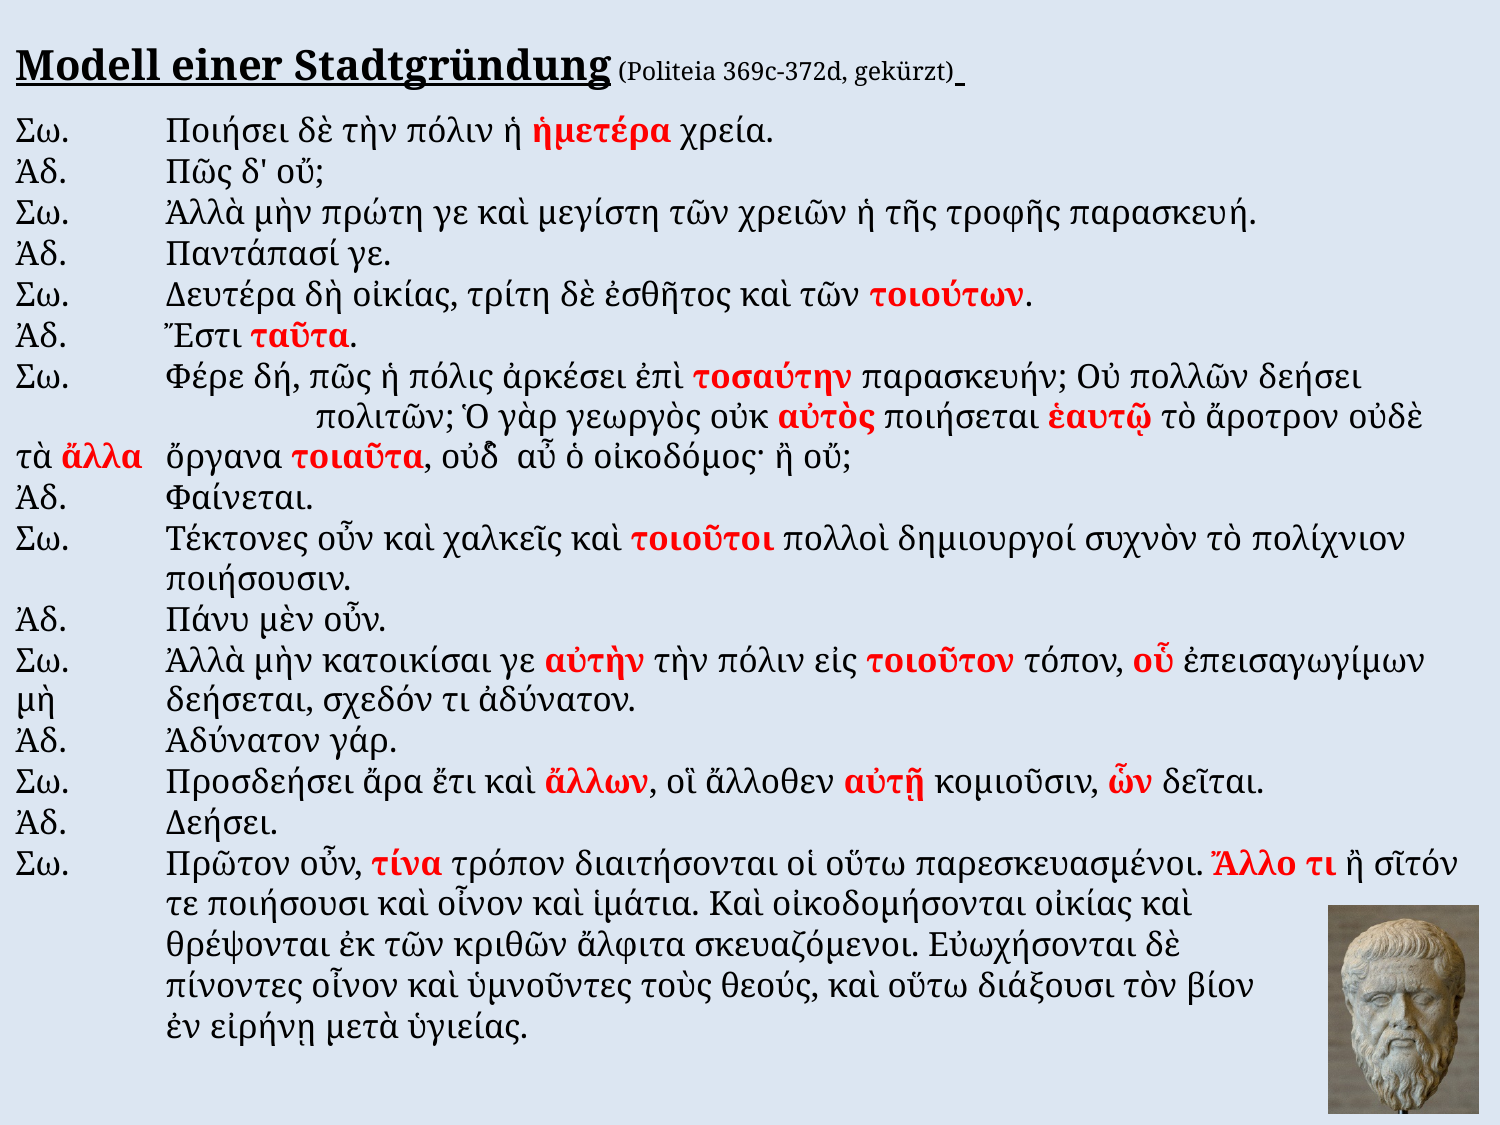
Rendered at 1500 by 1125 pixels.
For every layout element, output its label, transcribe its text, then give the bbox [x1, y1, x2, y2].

picture [1328, 904, 1479, 1114]
text_box Modell einer Stadtgründung (Politeia 369c-372d, gekürzt) Σω. Ποιήσει δὲ τὴν πόλιν ἡ ἡμετέρα χρεία. Ἀδ. Πῶς δ' οὔ; Σω. Ἀλλὰ μὴν πρώτη γε καὶ μεγίστη τῶν χρειῶν ἡ τῆς τροφῆς παρασκευή. Ἀδ. Παντάπασί γε. Σω. Δευτέρα δὴ οἰκίας, τρίτη δὲ ἐσθῆτος καὶ τῶν τοιούτων. Ἀδ. Ἔστι ταῦτα. Σω. Φέρε δή, πῶς ἡ πόλις ἀρκέσει ἐπὶ τοσαύτην παρασκευήν; Οὐ πολλῶν δεήσει πολιτῶν; Ὁ γὰρ γεωργὸς οὐκ αὐτὸς ποιήσεται ἑαυτῷ τὸ ἄροτρον οὐδὲ τὰ ἄλλα ὄργανα τοιαῦτα, οὐδ̉ αὖ ὁ οἰκοδόμος· ἢ οὔ; Ἀδ. Φαίνεται. Σω. Τέκτονες οὖν καὶ χαλκεῖς καὶ τοιοῦτοι πολλοὶ δημιουργοί συχνὸν τὸ πολίχνιον ποιήσουσιν. Ἀδ. Πάνυ μὲν οὖν. Σω. Ἀλλὰ μὴν κατοικίσαι γε αὐτὴν τὴν πόλιν εἰς τοιοῦτον τόπον, οὗ ἐπεισαγωγίμων μὴ δεήσεται, σχεδόν τι ἀδύνατον. Ἀδ. Ἀδύνατον γάρ. Σω. Προσδεήσει ἄρα ἔτι καὶ ἄλλων, οἳ ἄλλοθεν αὐτῇ κομιοῦσιν, ὧν δεῖται. Ἀδ. Δεήσει. Σω. Πρῶτον οὖν, τίνα τρόπον διαιτήσονται οἱ οὕτω παρεσκευασμένοι. Ἄλλο τι ἢ σῖτόν τε ποιήσουσι καὶ οἶνον καὶ ἱμάτια. Καὶ οἰκοδομήσονται οἰκίας καὶ θρέψονται ἐκ τῶν κριθῶν ἄλφιτα σκευαζόμενοι. Εὐωχήσονται δὲ πίνοντες οἶνον καὶ ὑμνοῦντες τοὺς θεούς, καὶ οὕτω διάξουσι τὸν βίον ἐν εἰρήνῃ μετὰ ὑγιείας. [0, 30, 1480, 1053]
